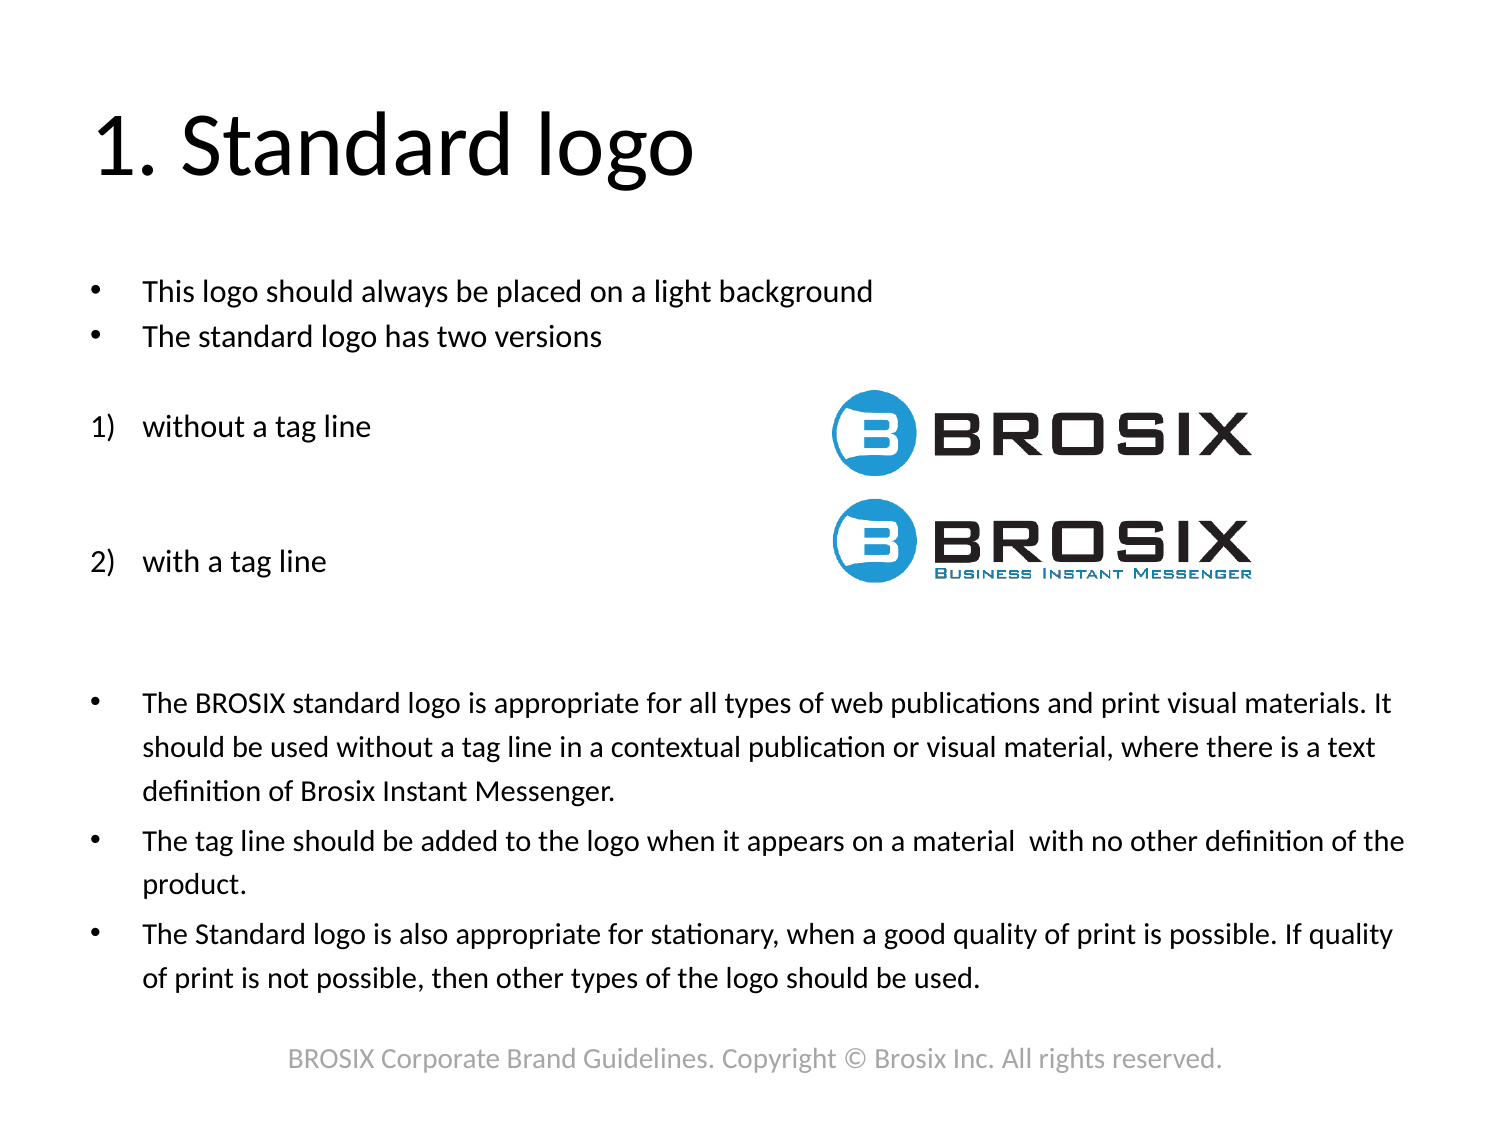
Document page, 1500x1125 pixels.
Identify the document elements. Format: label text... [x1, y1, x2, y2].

text_box BROSIX Corporate Brand Guidelines. Copyright © Brosix Inc. All rights reserved. [41, 1031, 1471, 1082]
picture [832, 497, 1253, 584]
picture [832, 390, 1253, 476]
title 1. Standard logo [75, 45, 1425, 233]
list This logo should always be placed on a light background The standard logo has two versions without a tag line with a tag line The BROSIX standard logo is appropriate for all types of web publications and print visual materials. It should be used without a tag line in a contextual publication or visual material, where there is a text definition of Brosix Instant Messenger. The tag line should be added to the logo when it appears on a material with no other definition of the product. The Standard logo is also appropriate for stationary, when a good quality of print is possible. If quality of print is not possible, then other types of the logo should be used. [75, 262, 1425, 1005]
